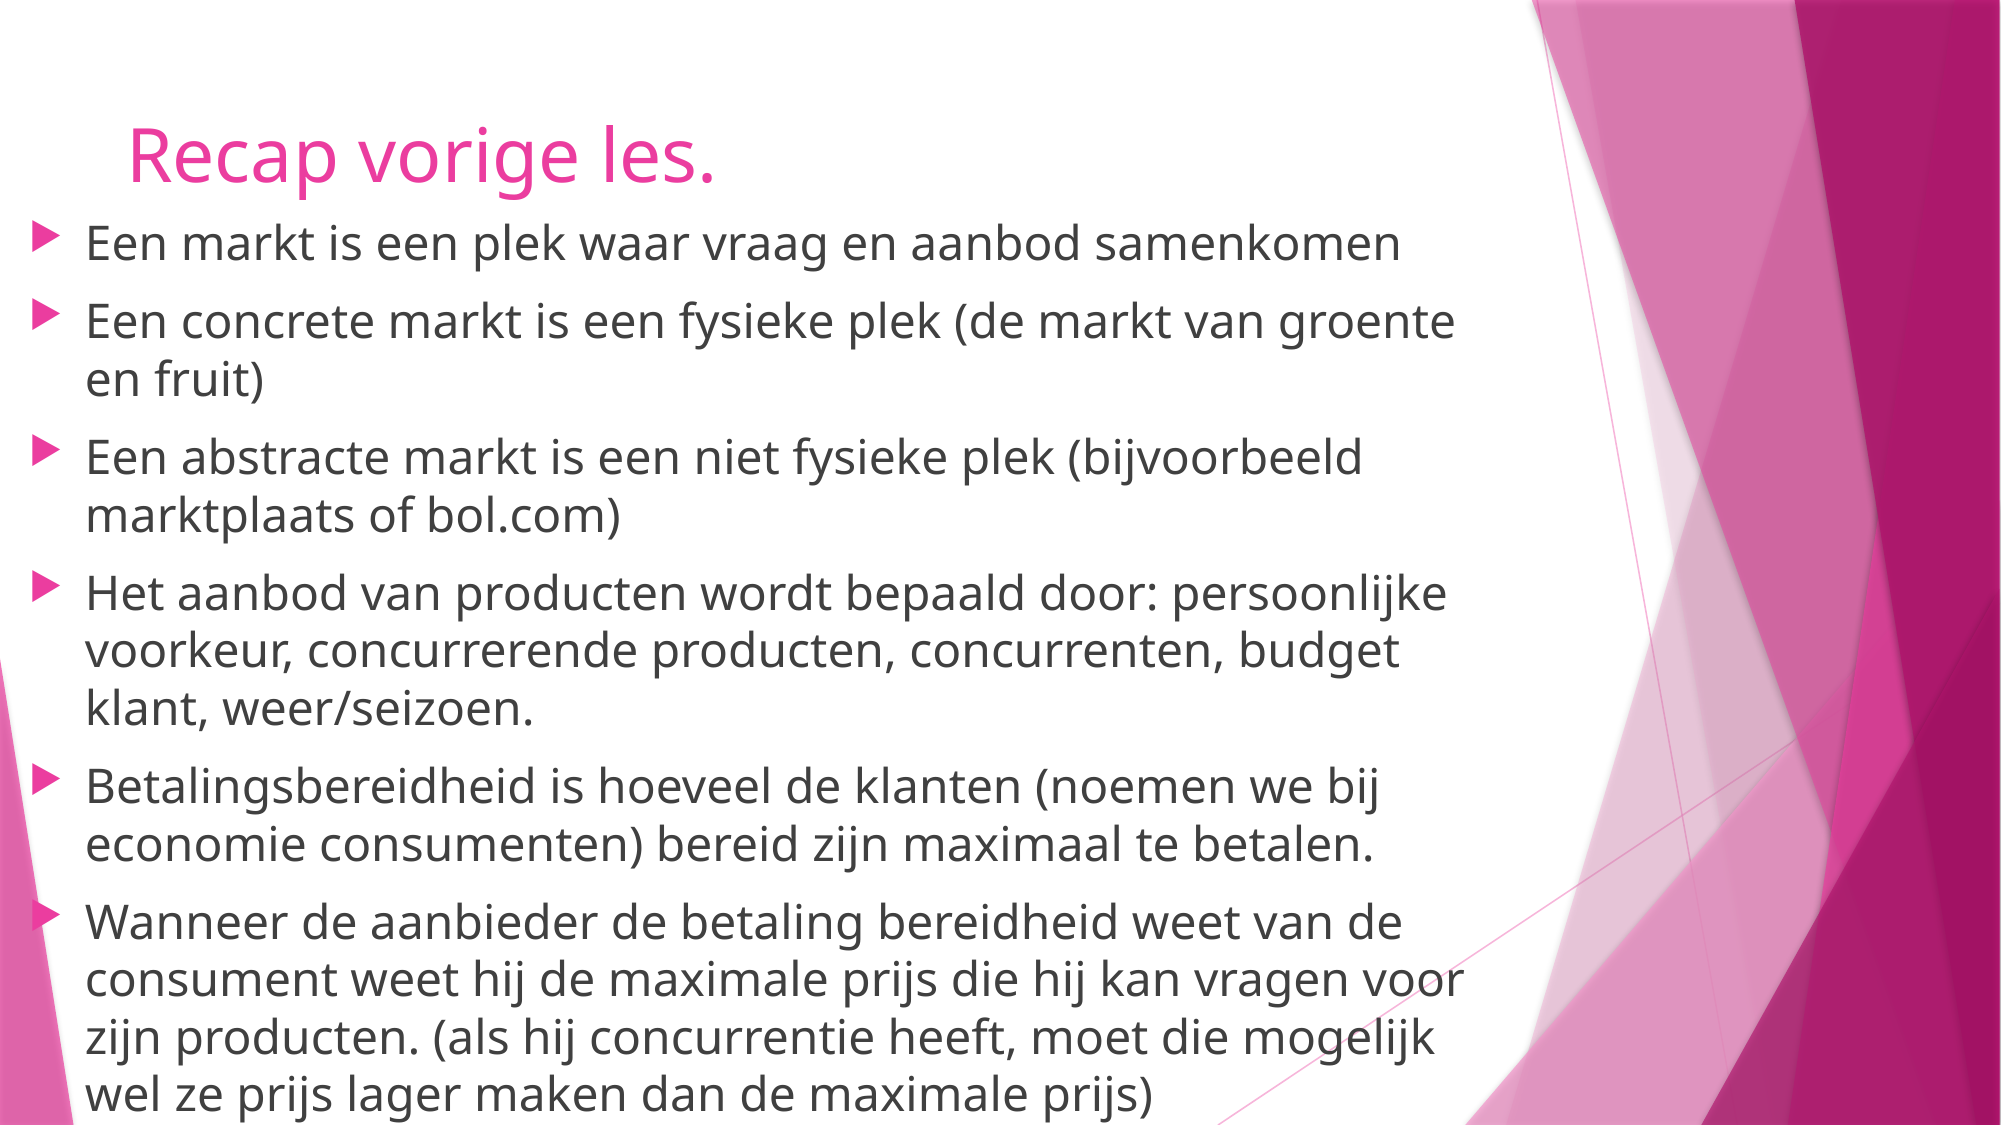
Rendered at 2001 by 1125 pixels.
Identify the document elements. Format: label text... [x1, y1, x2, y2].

title Recap vorige les. [111, 99, 1522, 205]
list Een markt is een plek waar vraag en aanbod samenkomen Een concrete markt is een fysieke plek (de markt van groente en fruit) Een abstracte markt is een niet fysieke plek (bijvoorbeeld marktplaats of bol.com) Het aanbod van producten wordt bepaald door: persoonlijke voorkeur, concurrerende producten, concurrenten, budget klant, weer/seizoen. Betalingsbereidheid is hoeveel de klanten (noemen we bij economie consumenten) bereid zijn maximaal te betalen. Wanneer de aanbieder de betaling bereidheid weet van de consument weet hij de maximale prijs die hij kan vragen voor zijn producten. (als hij concurrentie heeft, moet die mogelijk wel ze prijs lager maken dan de maximale prijs) [13, 205, 1522, 992]
